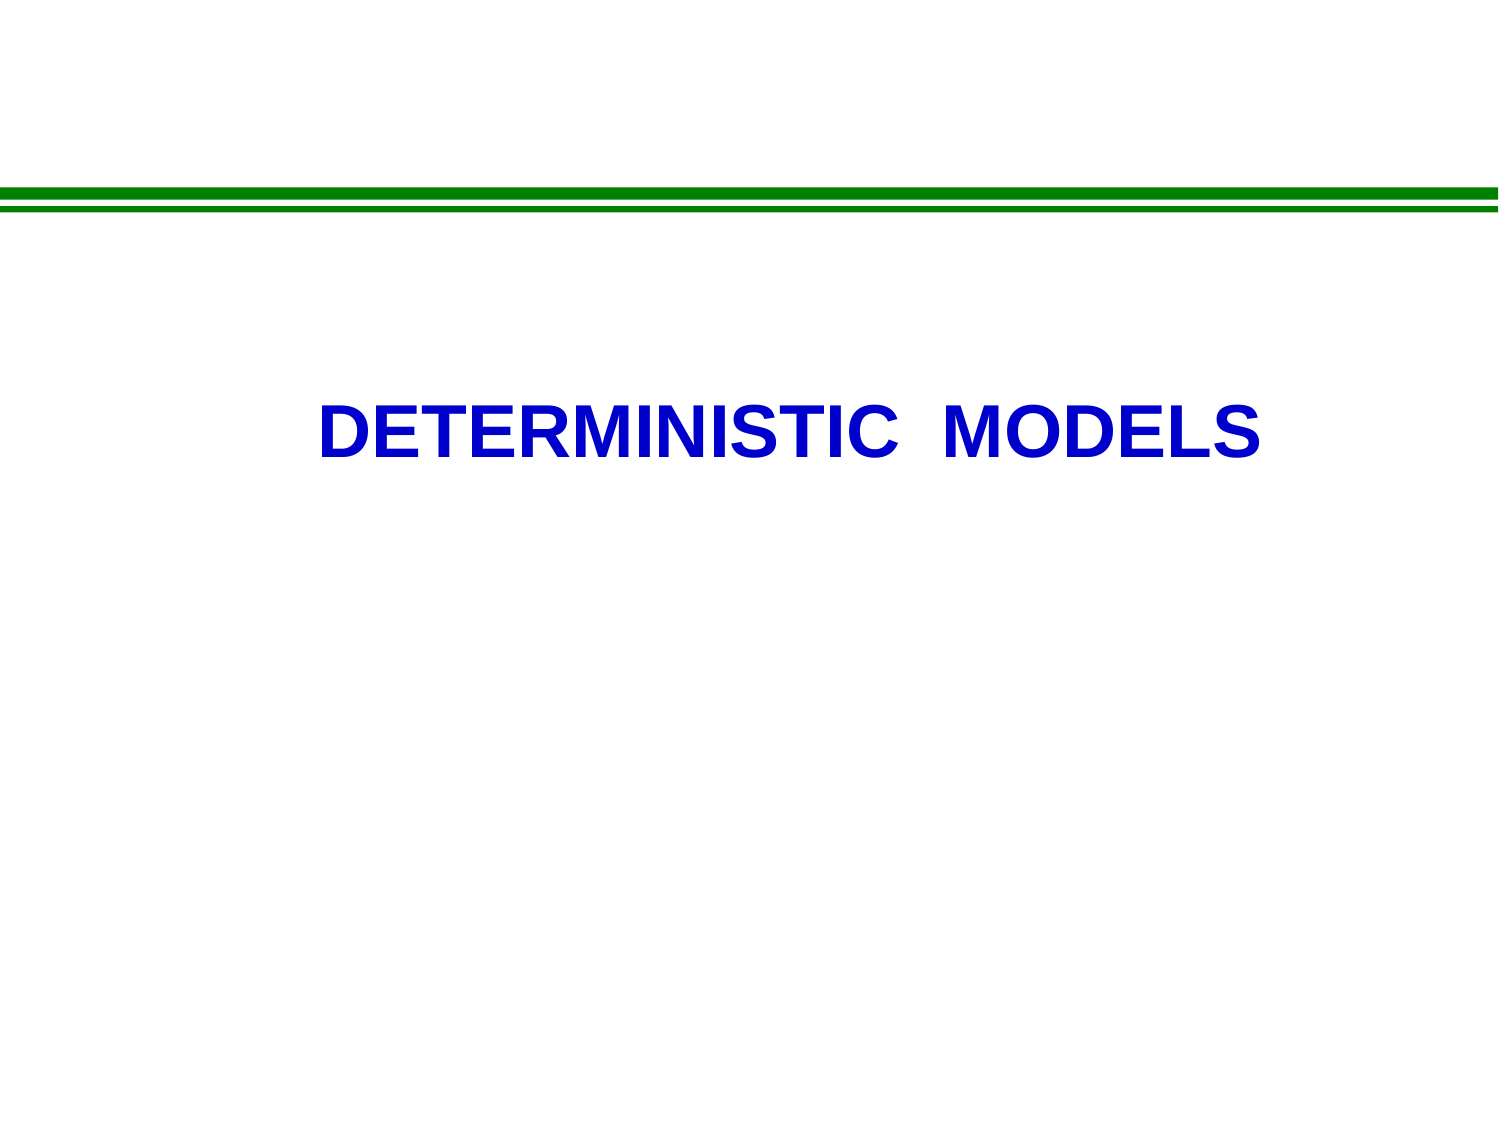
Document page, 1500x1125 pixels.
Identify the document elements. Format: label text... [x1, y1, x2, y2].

text_box DETERMINISTIC MODELS [302, 374, 1279, 480]
